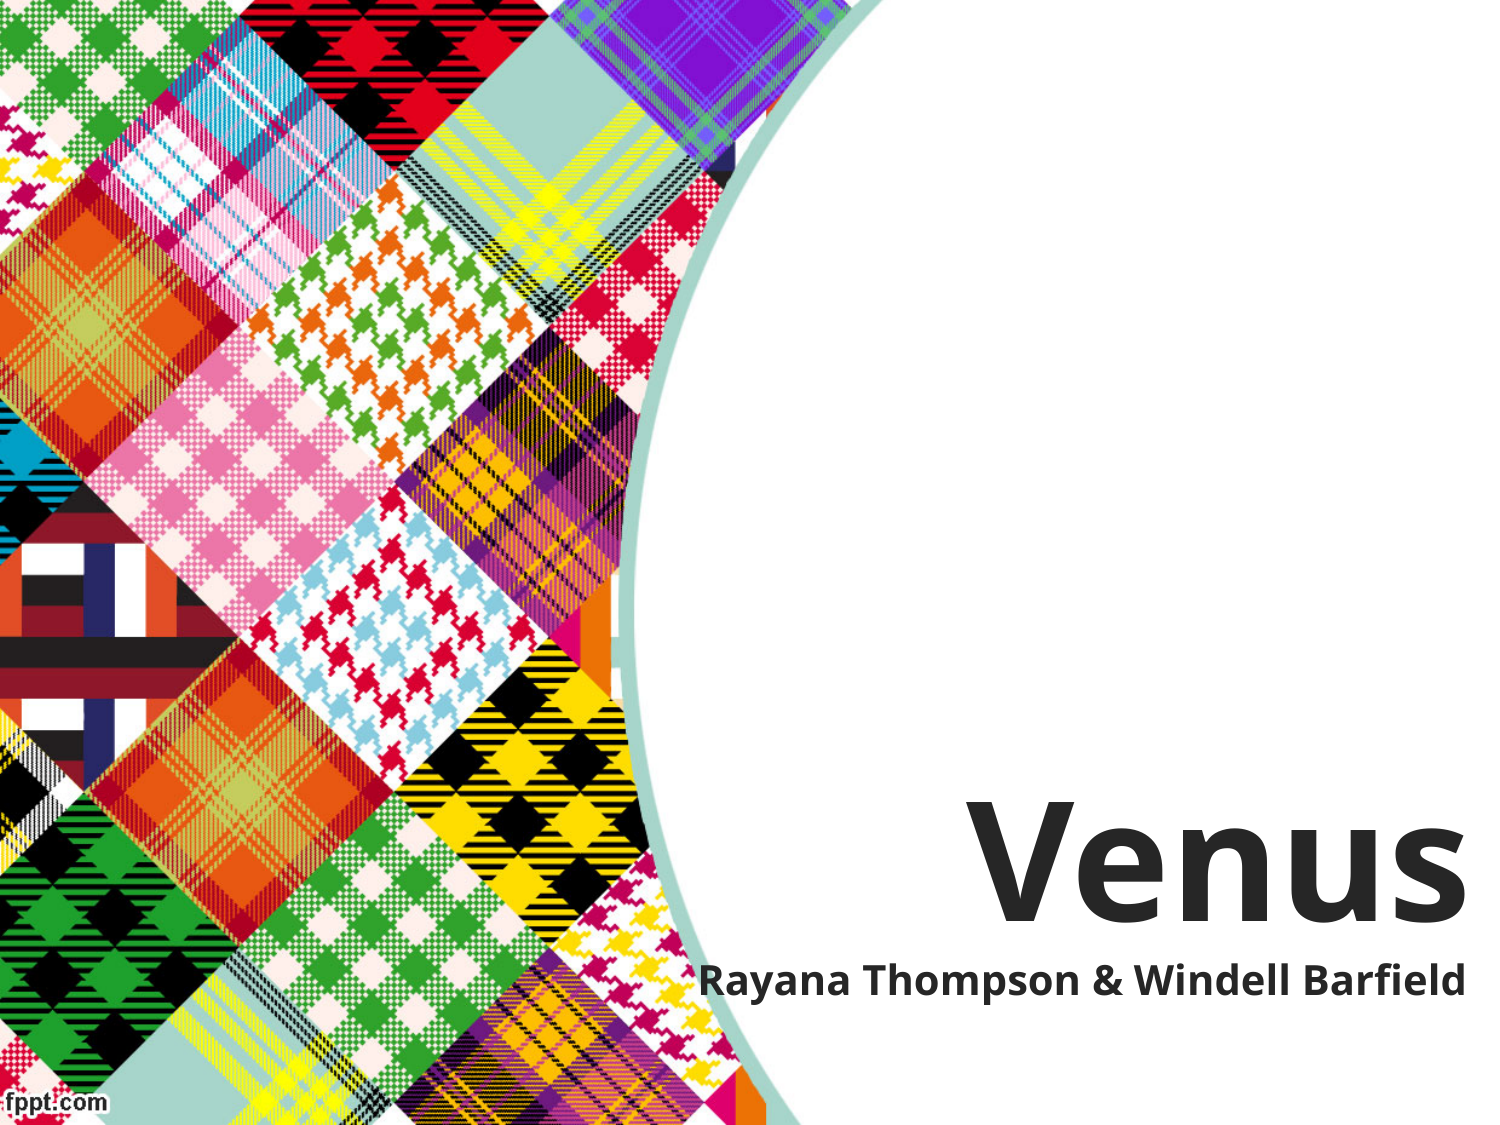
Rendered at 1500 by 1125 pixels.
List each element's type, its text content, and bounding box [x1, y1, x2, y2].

picture [0, 469, 12, 476]
picture [0, 0, 1500, 1125]
text_box Rayana Thompson & Windell Barfield [554, 898, 1483, 1059]
title Venus [559, 733, 1487, 975]
